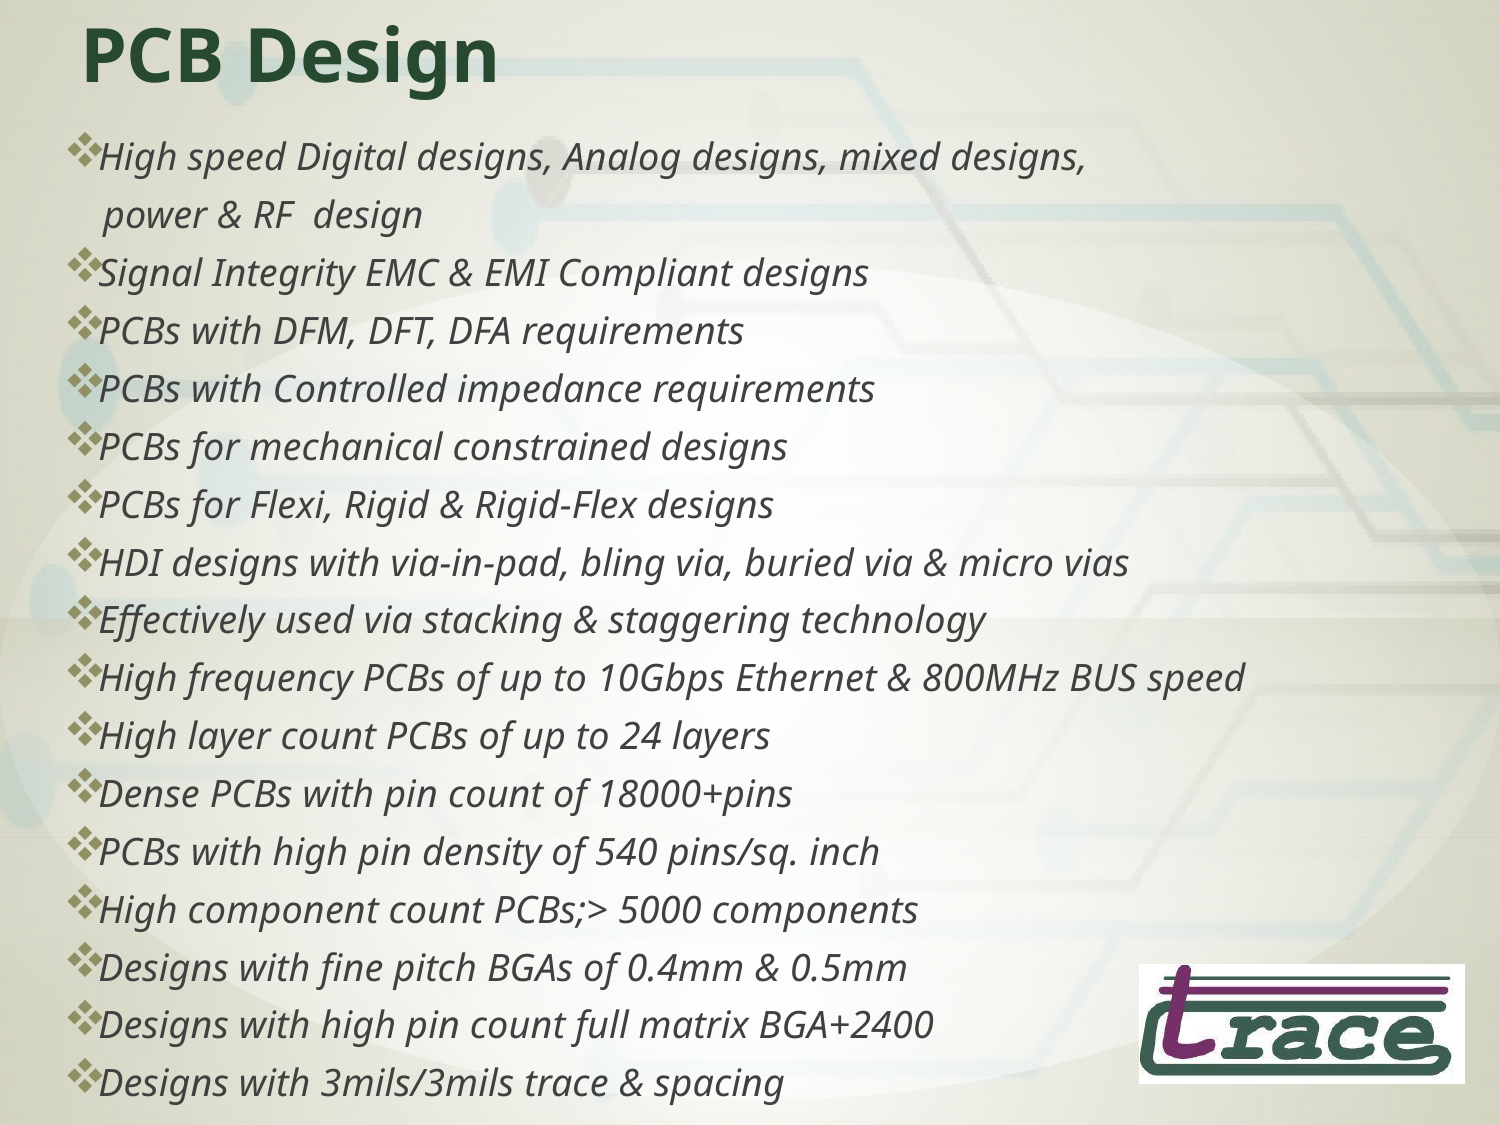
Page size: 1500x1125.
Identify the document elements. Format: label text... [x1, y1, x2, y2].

title PCB Design [64, 0, 1252, 114]
picture [1139, 963, 1465, 1085]
list High speed Digital designs, Analog designs, mixed designs, power & RF design Signal Integrity EMC & EMI Compliant designs PCBs with DFM, DFT, DFA requirements PCBs with Controlled impedance requirements PCBs for mechanical constrained designs PCBs for Flexi, Rigid & Rigid-Flex designs HDI designs with via-in-pad, bling via, buried via & micro vias Effectively used via stacking & staggering technology High frequency PCBs of up to 10Gbps Ethernet & 800MHz BUS speed High layer count PCBs of up to 24 layers Dense PCBs with pin count of 18000+pins PCBs with high pin density of 540 pins/sq. inch High component count PCBs;> 5000 components Designs with fine pitch BGAs of 0.4mm & 0.5mm Designs with high pin count full matrix BGA+2400 Designs with 3mils/3mils trace & spacing [41, 125, 1500, 1118]
